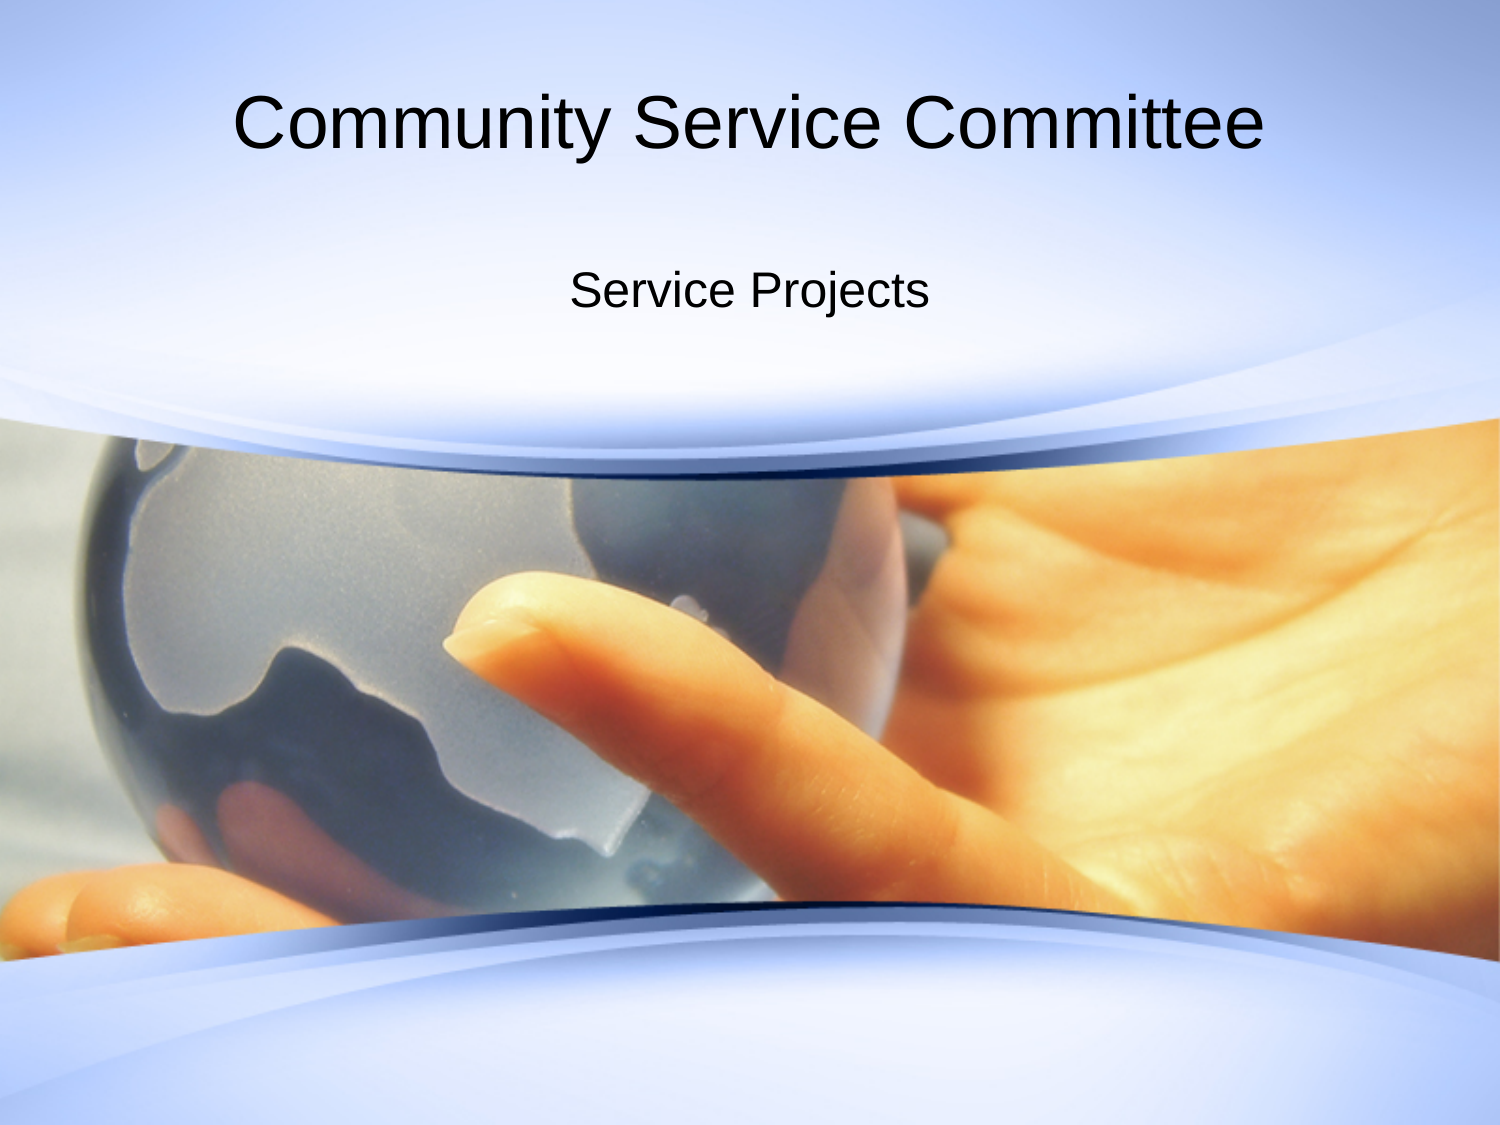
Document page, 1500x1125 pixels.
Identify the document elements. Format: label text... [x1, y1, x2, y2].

title Community Service Committee [112, 37, 1388, 200]
picture [0, 0, 1500, 1125]
subtitle Service Projects [262, 249, 1238, 388]
